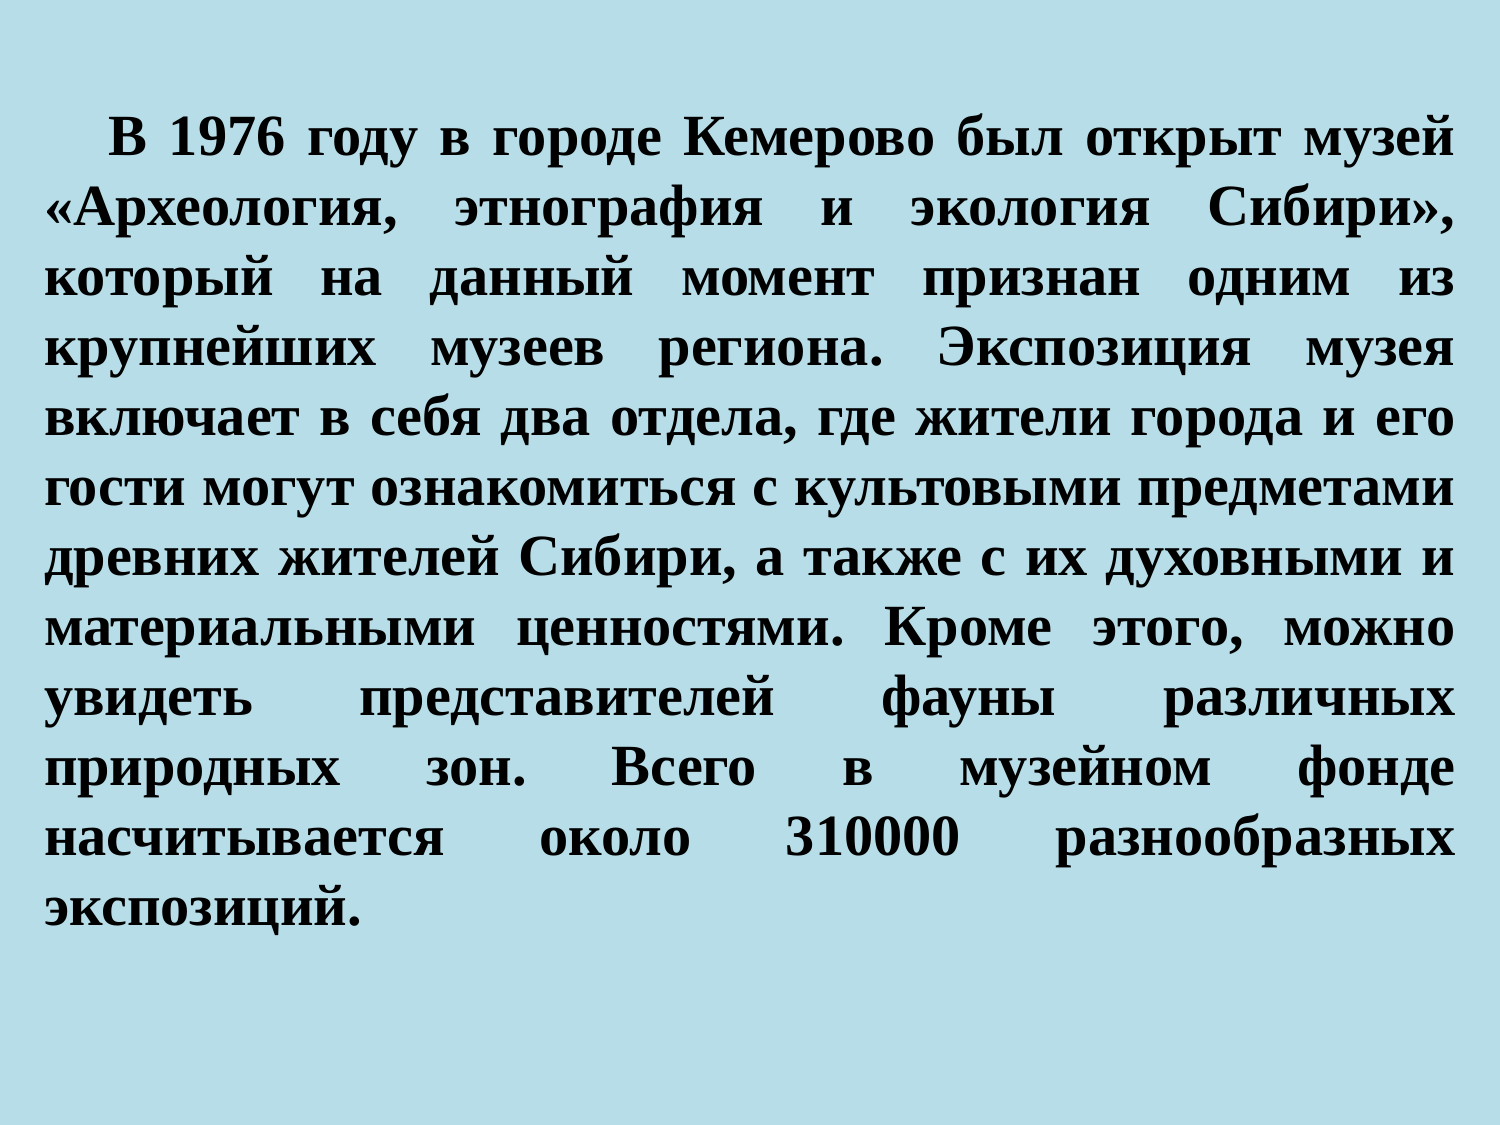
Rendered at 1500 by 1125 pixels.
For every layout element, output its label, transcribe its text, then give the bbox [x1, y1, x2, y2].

text_box В 1976 году в городе Кемерово был открыт музей «Археология, этнография и экология Сибири», который на данный момент признан одним из крупнейших музеев региона. Экспозиция музея включает в себя два отдела, где жители города и его гости могут ознакомиться с культовыми предметами древних жителей Сибири, а также с их духовными и материальными ценностями. Кроме этого, можно увидеть представителей фауны различных природных зон. Всего в музейном фонде насчитывается около 310000 разнообразных экспозиций. [29, 89, 1471, 945]
